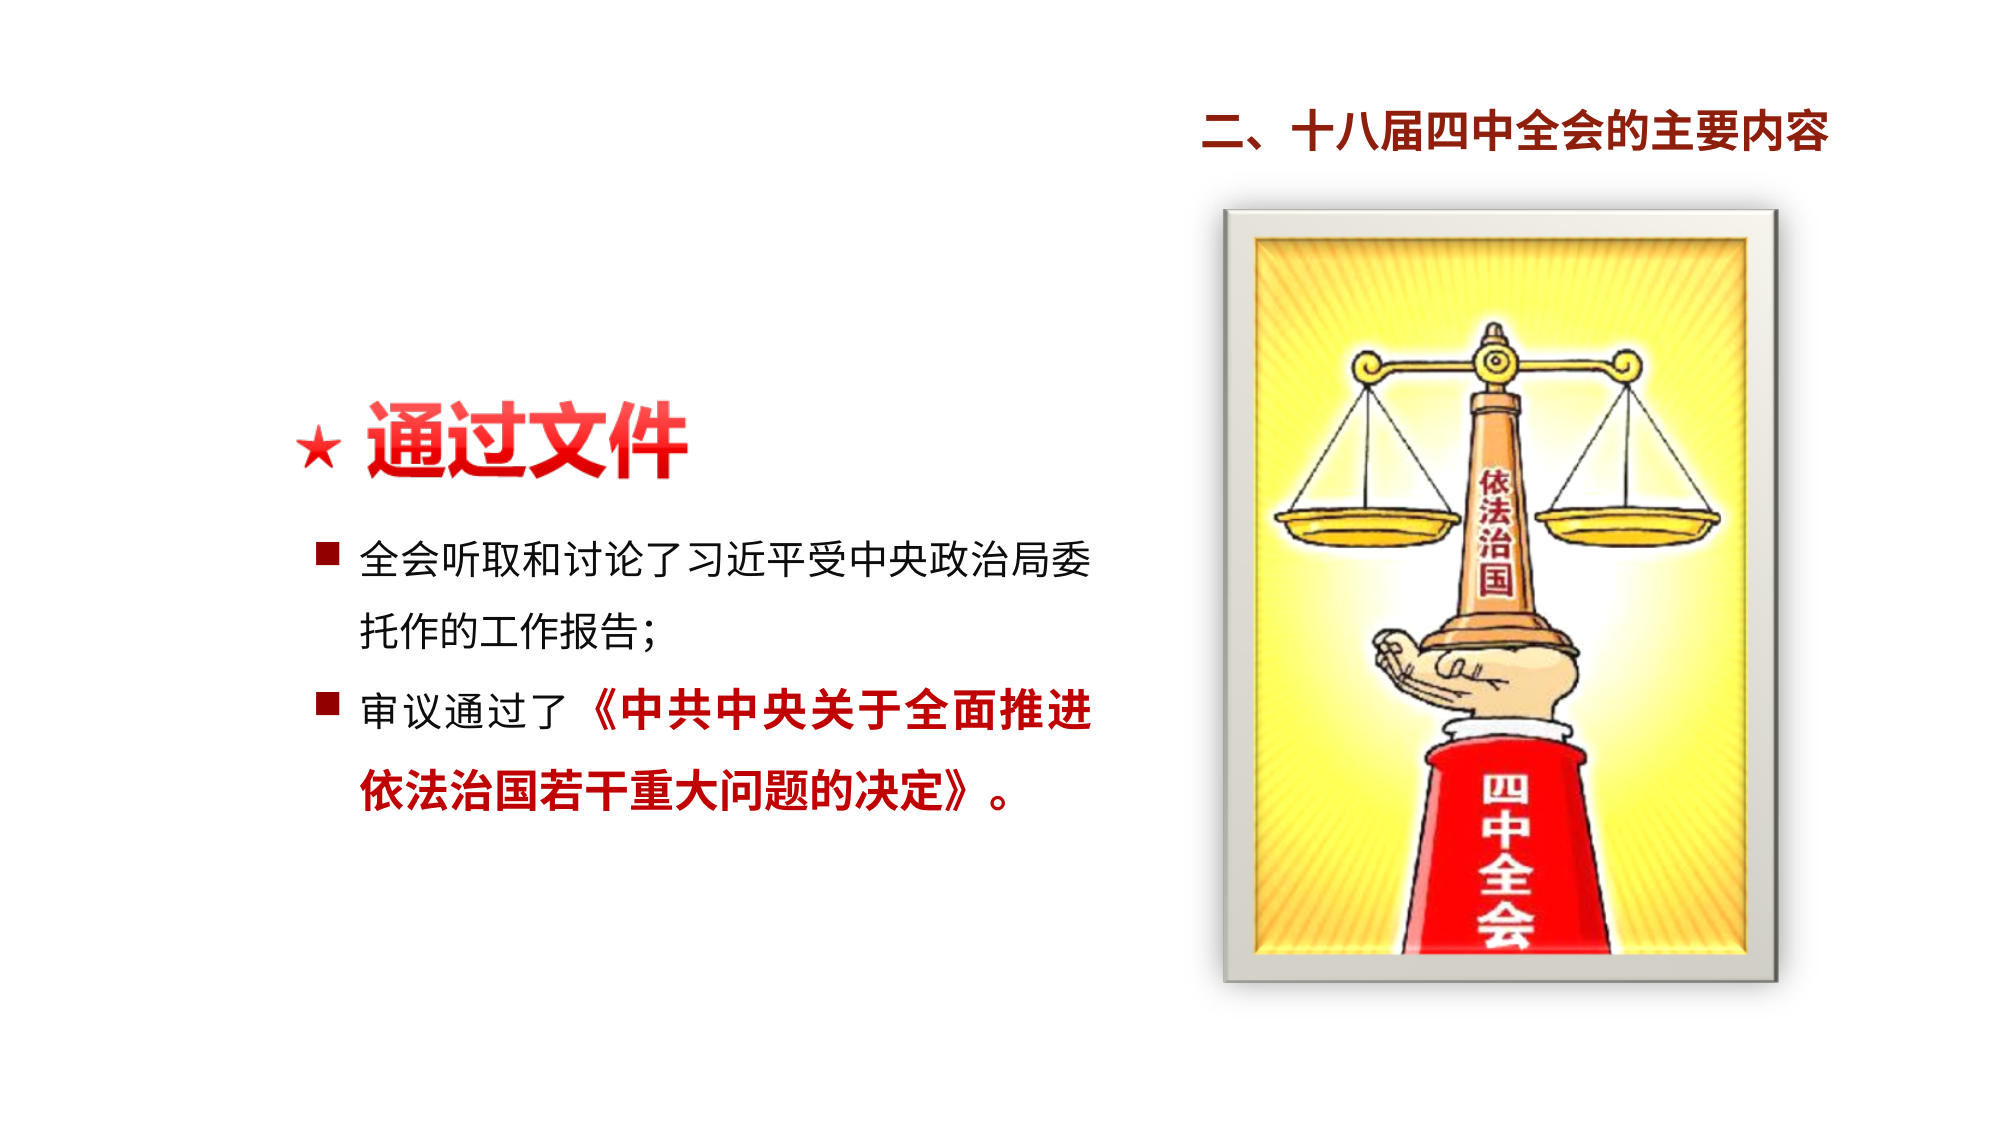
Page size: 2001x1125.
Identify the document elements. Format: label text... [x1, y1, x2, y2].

picture [1174, 160, 1830, 1032]
text_box 二、十八届四中全会的主要内容 [1155, 94, 1876, 164]
picture [257, 365, 738, 499]
text_box 全会听取和讨论了习近平受中央政治局委托作的工作报告； 审议通过了《中共中央关于全面推进依法治国若干重大问题的决定》。 [298, 503, 1108, 825]
